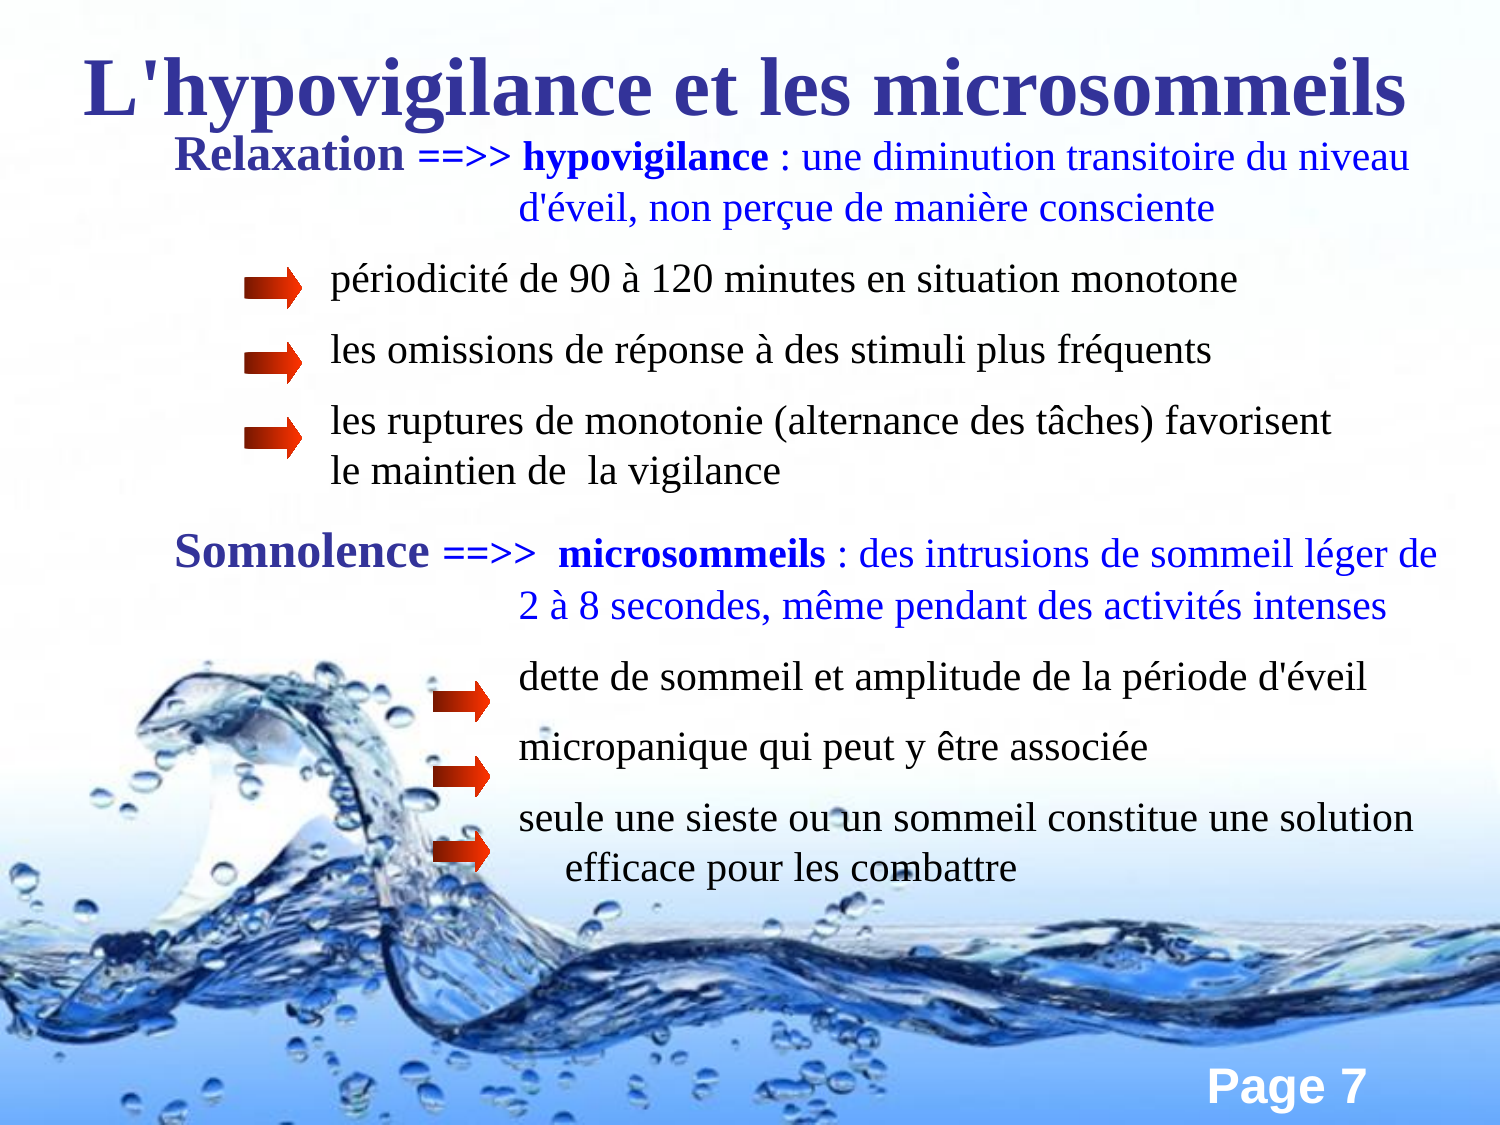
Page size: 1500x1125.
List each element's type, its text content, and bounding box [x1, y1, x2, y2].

text_box L'hypovigilance et les microsommeils [17, 24, 1475, 140]
text_box [432, 830, 491, 873]
text_box [244, 342, 302, 384]
text_box [432, 755, 491, 798]
text_box [244, 417, 302, 459]
text_box Relaxation ==>> hypovigilance : une diminution transitoire du niveau d'éveil, non perçue de manière consciente périodicité de 90 à 120 minutes en situation monotone les omissions de réponse à des stimuli plus fréquents les ruptures de monotonie (alternance des tâches) favorisent le maintien de la vigilance Somnolence ==>> microsommeils : des intrusions de sommeil léger de 2 à 8 secondes, même pendant des activités intenses dette de sommeil et amplitude de la période d'éveil micropanique qui peut y être associée seule une sieste ou un sommeil constitue une solution efficace pour les combattre [159, 112, 1463, 898]
text_box [432, 680, 491, 723]
picture [0, 0, 1500, 1125]
text_box [244, 267, 302, 309]
